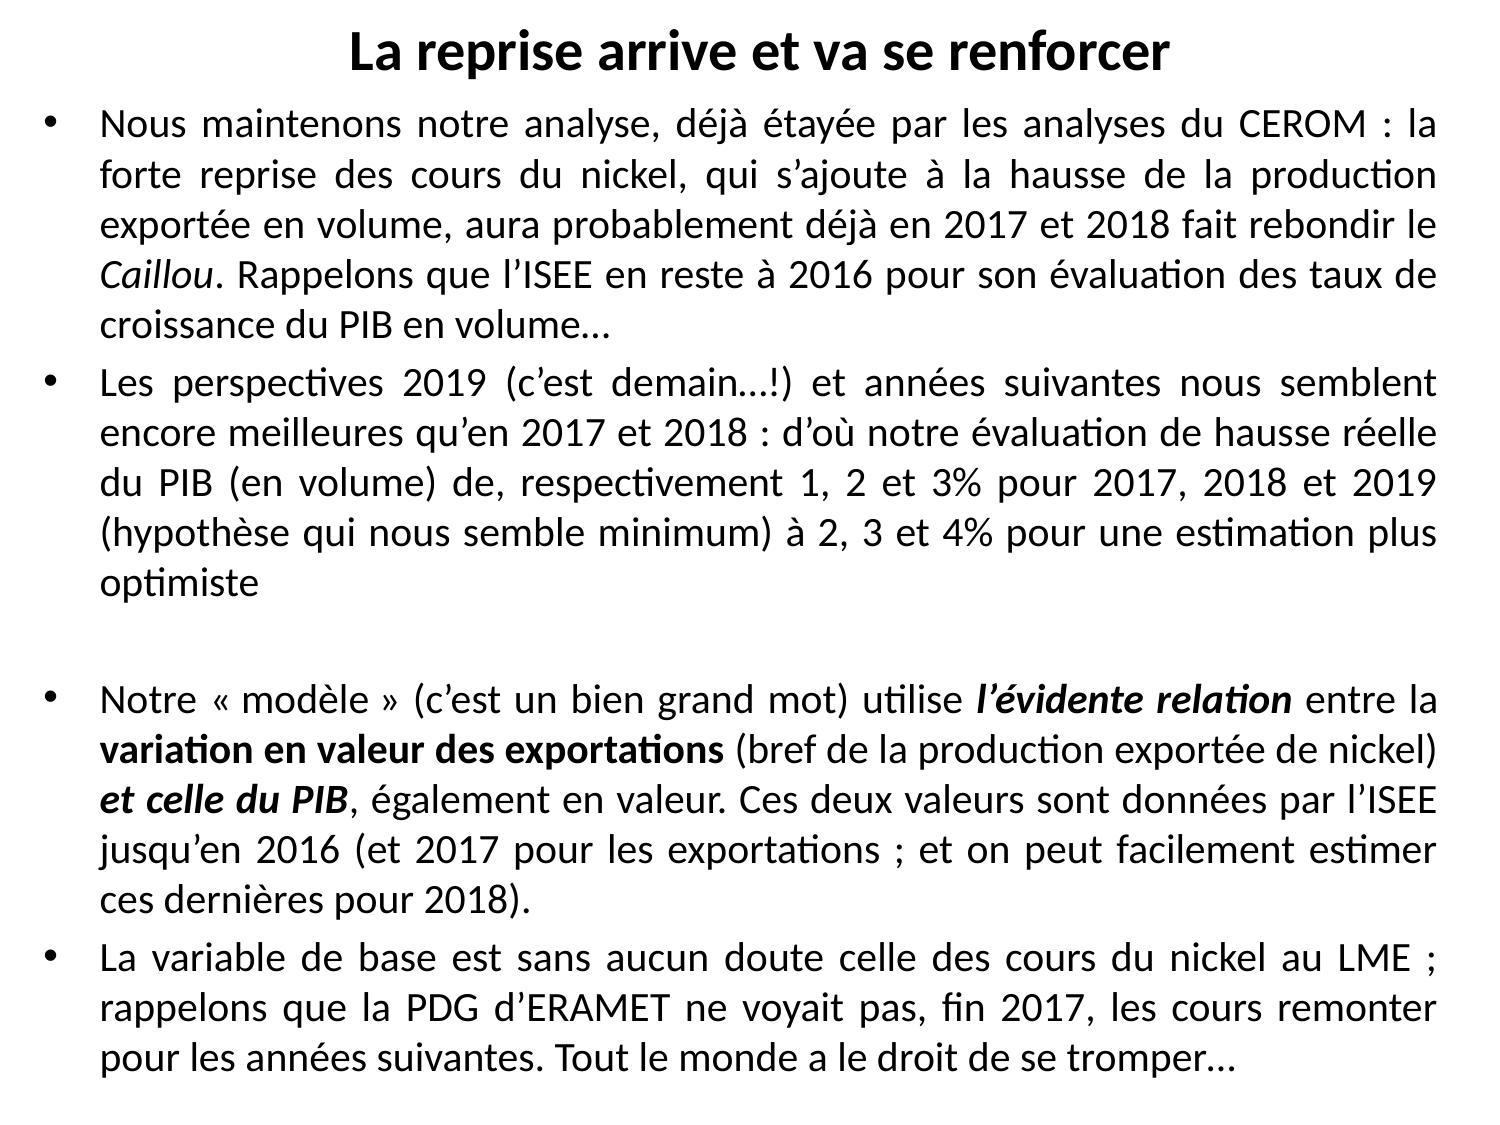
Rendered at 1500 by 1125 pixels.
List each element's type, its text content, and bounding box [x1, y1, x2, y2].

text_box La reprise arrive et va se renforcer [334, 4, 1188, 90]
list Nous maintenons notre analyse, déjà étayée par les analyses du CEROM : la forte reprise des cours du nickel, qui s’ajoute à la hausse de la production exportée en volume, aura probablement déjà en 2017 et 2018 fait rebondir le Caillou. Rappelons que l’ISEE en reste à 2016 pour son évaluation des taux de croissance du PIB en volume… Les perspectives 2019 (c’est demain…!) et années suivantes nous semblent encore meilleures qu’en 2017 et 2018 : d’où notre évaluation de hausse réelle du PIB (en volume) de, respectivement 1, 2 et 3% pour 2017, 2018 et 2019 (hypothèse qui nous semble minimum) à 2, 3 et 4% pour une estimation plus optimiste Notre « modèle » (c’est un bien grand mot) utilise l’évidente relation entre la variation en valeur des exportations (bref de la production exportée de nickel) et celle du PIB, également en valeur. Ces deux valeurs sont données par l’ISEE jusqu’en 2016 (et 2017 pour les exportations ; et on peut facilement estimer ces dernières pour 2018). La variable de base est sans aucun doute celle des cours du nickel au LME ; rappelons que la PDG d’ERAMET ne voyait pas, fin 2017, les cours remonter pour les années suivantes. Tout le monde a le droit de se tromper… [28, 30, 1454, 1108]
